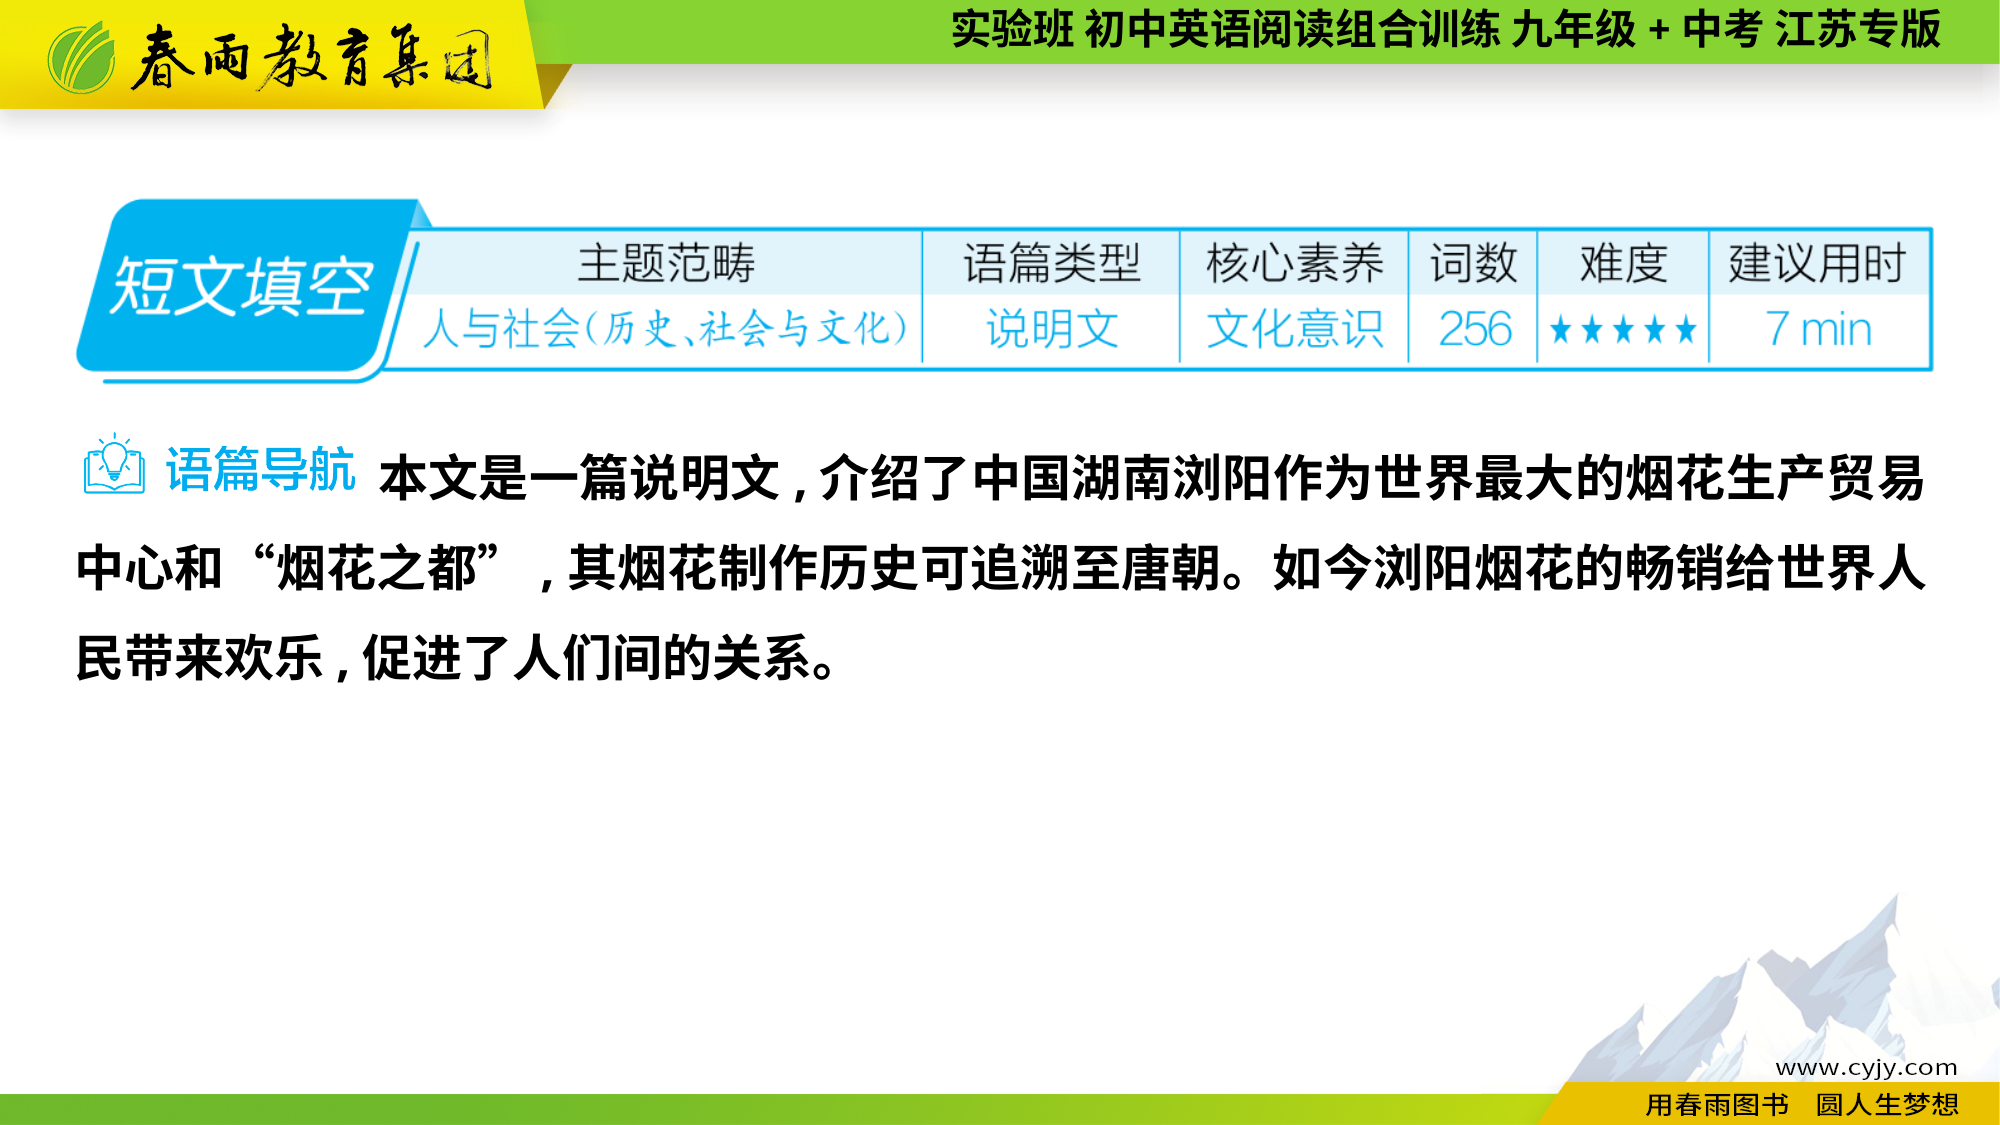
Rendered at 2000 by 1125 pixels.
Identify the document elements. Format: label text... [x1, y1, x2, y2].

picture [0, 0, 2000, 1125]
list 本文是一篇说明文,介绍了中国湖南浏阳作为世界最大的烟花生产贸易中心和“烟花之都”,其烟花制作历史可追溯至唐朝。如今浏阳烟花的畅销给世界人民带来欢乐,促进了人们间的关系。 [59, 409, 1944, 686]
